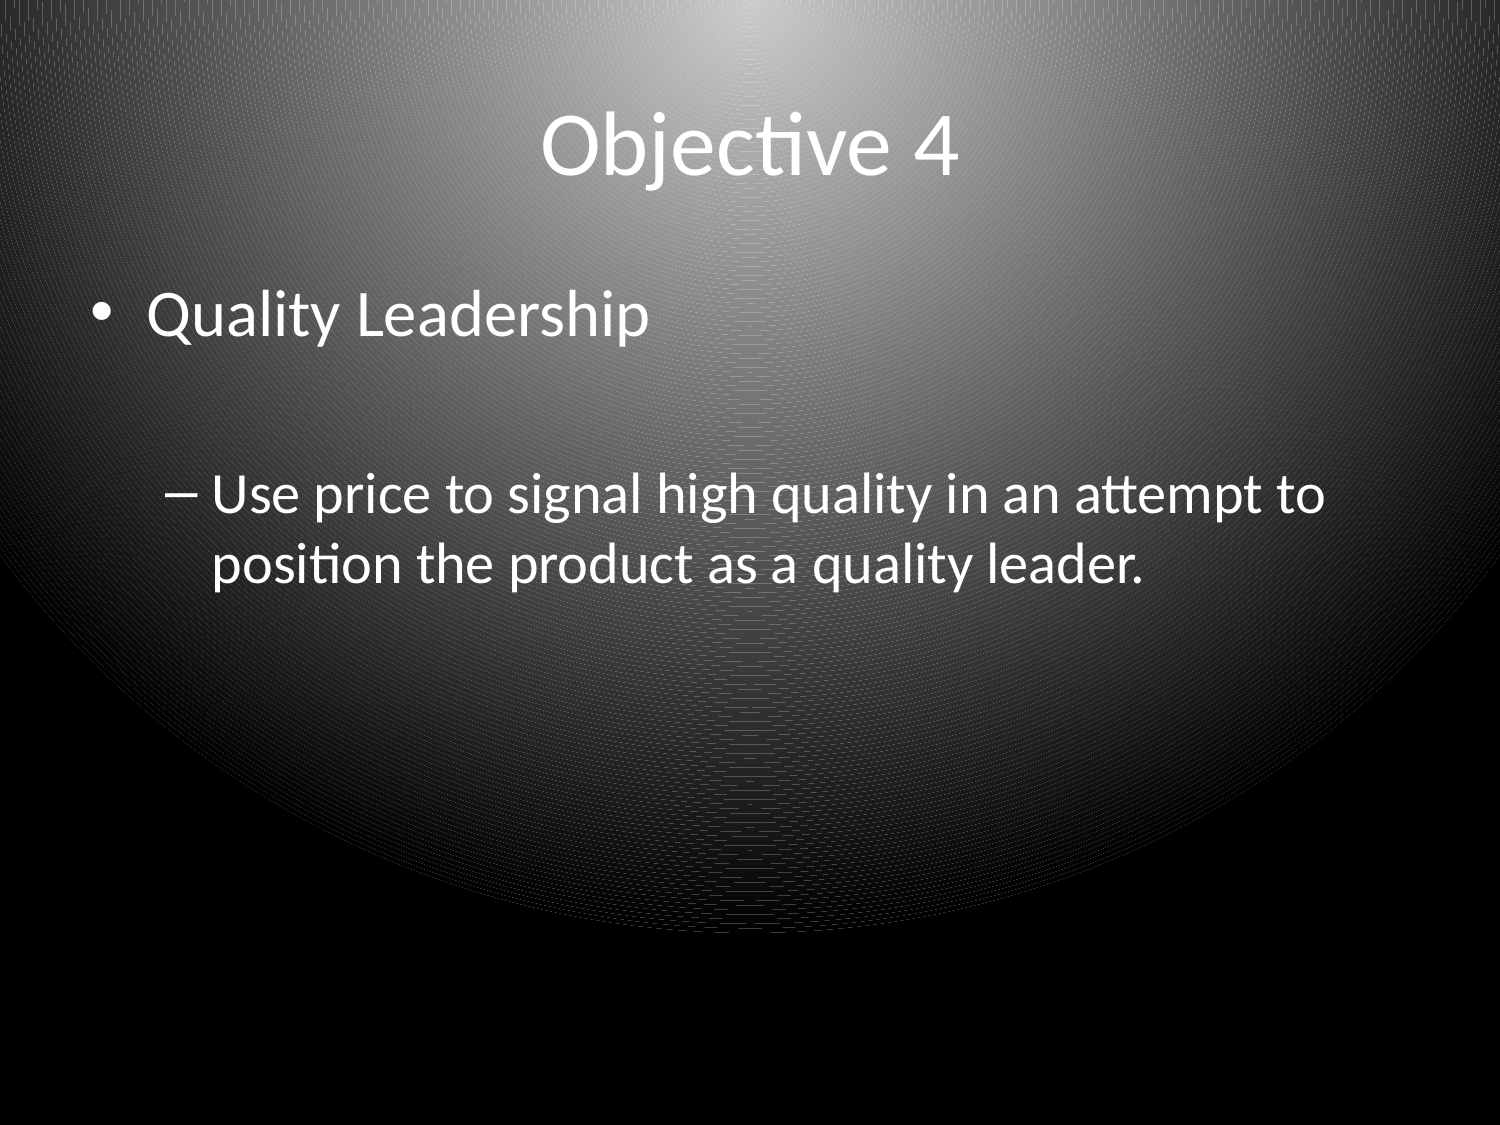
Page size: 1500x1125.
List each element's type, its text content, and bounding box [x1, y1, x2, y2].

list Quality Leadership Use price to signal high quality in an attempt to position the product as a quality leader. [75, 262, 1425, 1005]
title Objective 4 [75, 45, 1425, 233]
